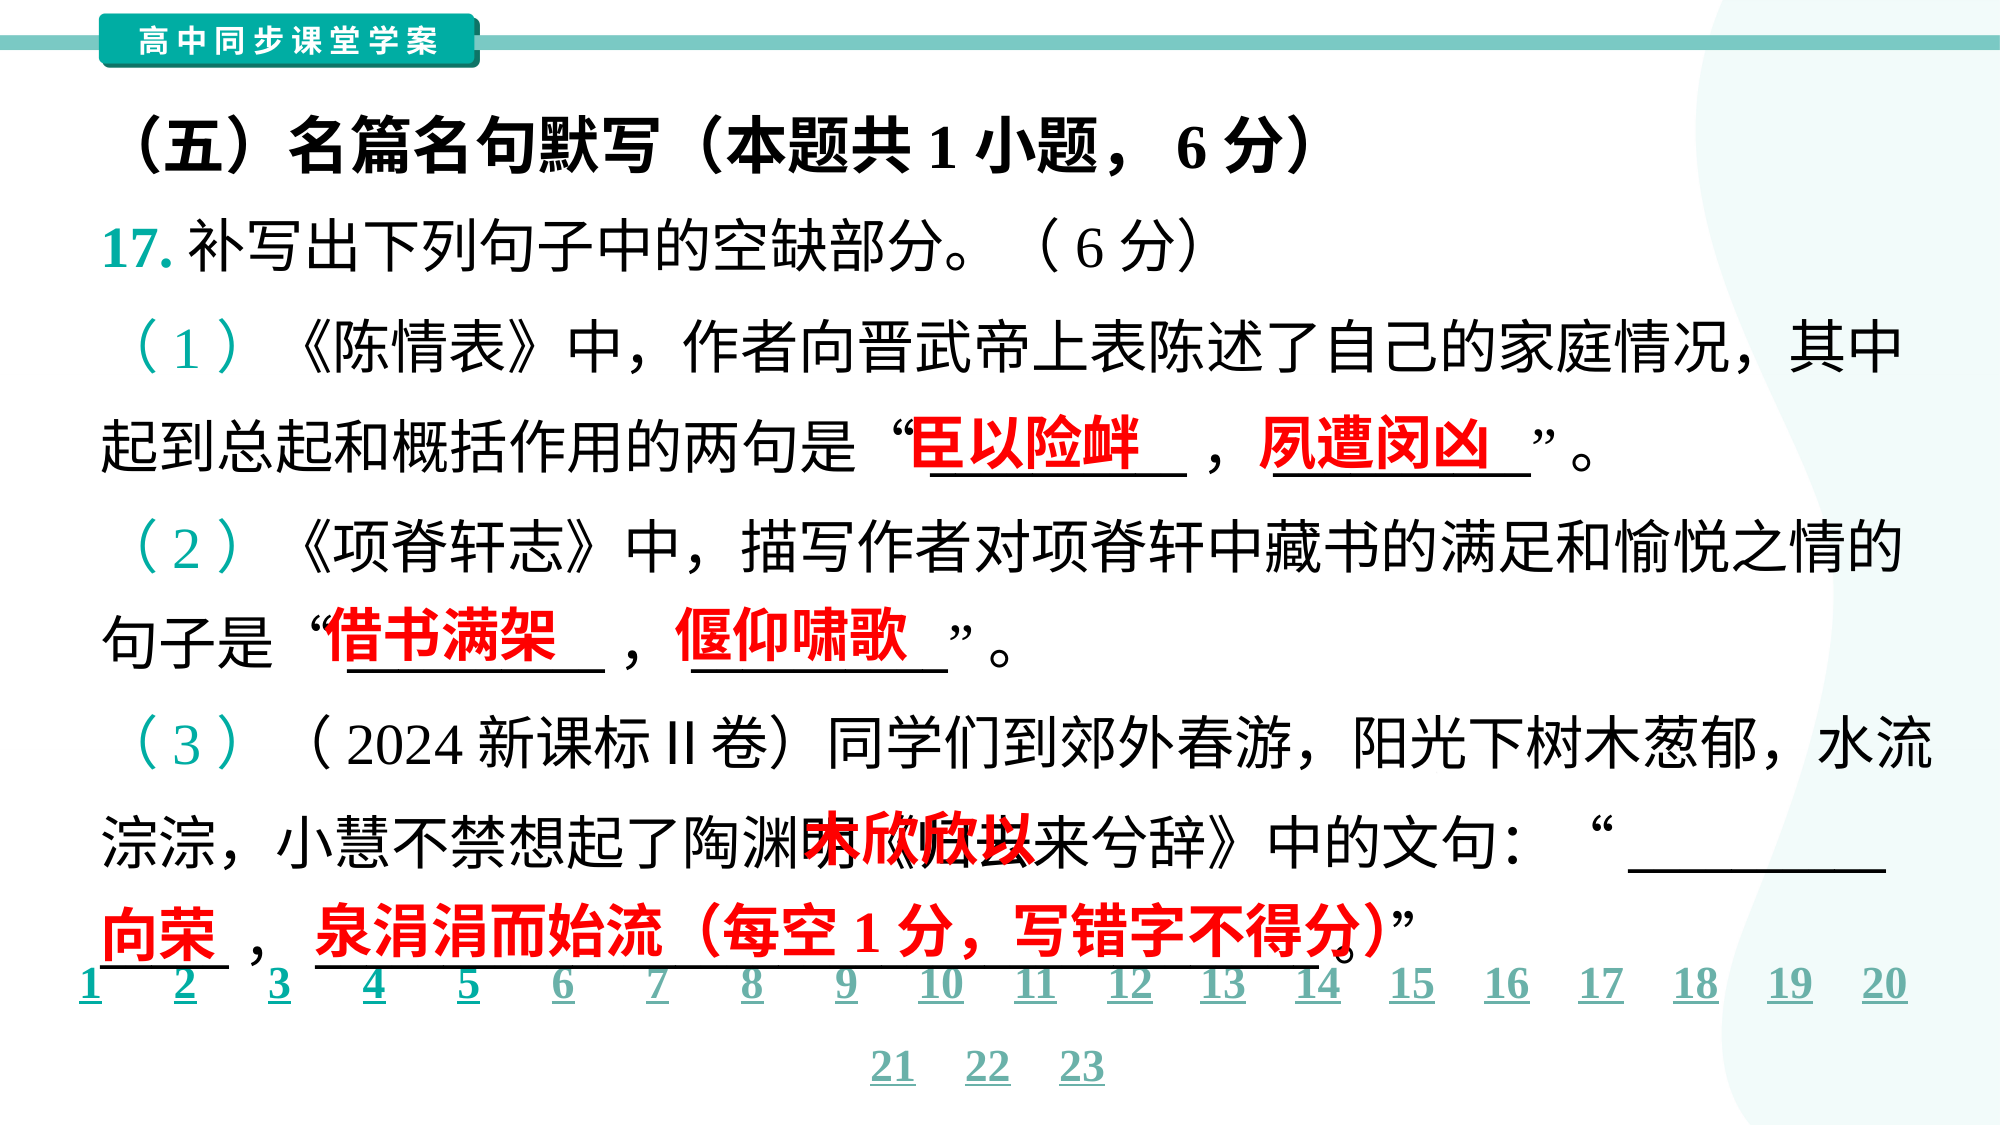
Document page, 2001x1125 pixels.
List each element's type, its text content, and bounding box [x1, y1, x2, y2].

text_box 泉涓涓而始流（每空1分，写错字不得分） [304, 868, 1431, 955]
picture [0, 0, 2000, 1125]
text_box 夙遭闵凶 [1236, 376, 1514, 466]
text_box （五）名篇名句默写（本题共1小题，6分） [100, 76, 1899, 171]
text_box 臣以险衅 [886, 376, 1164, 466]
text_box 偃仰啸歌 [652, 572, 930, 659]
text_box 借书满架 [302, 572, 580, 659]
text_box 17.补写出下列句子中的空缺部分。（6分） [100, 181, 1899, 270]
text_box （3）（2024新课标Ⅱ卷）同学们到郊外春游，阳光下树木葱郁，水流 淙淙，小慧不禁想起了陶渊明《归去来兮辞》中的文句：“__________ _____，_______________________________________。” [100, 958, 1899, 963]
text_box （1）《陈情表》中，作者向晋武帝上表陈述了自己的家庭情况，其中 起到总起和概括作用的两句是“__________，__________”。 （2）《项脊轩志》中，描写作者对项脊轩中藏书的满足和愉悦之情的 句子是“__________，__________”。 [100, 280, 1899, 667]
text_box 木欣欣以 向荣 [100, 771, 1899, 958]
text_box （3）（2024新课标Ⅱ卷）同学们到郊外春游，阳光下树木葱郁，水流 淙淙，小慧不禁想起了陶渊明《归去来兮辞》中的文句：“__________ _____，_______________________________________。” [100, 676, 1899, 771]
